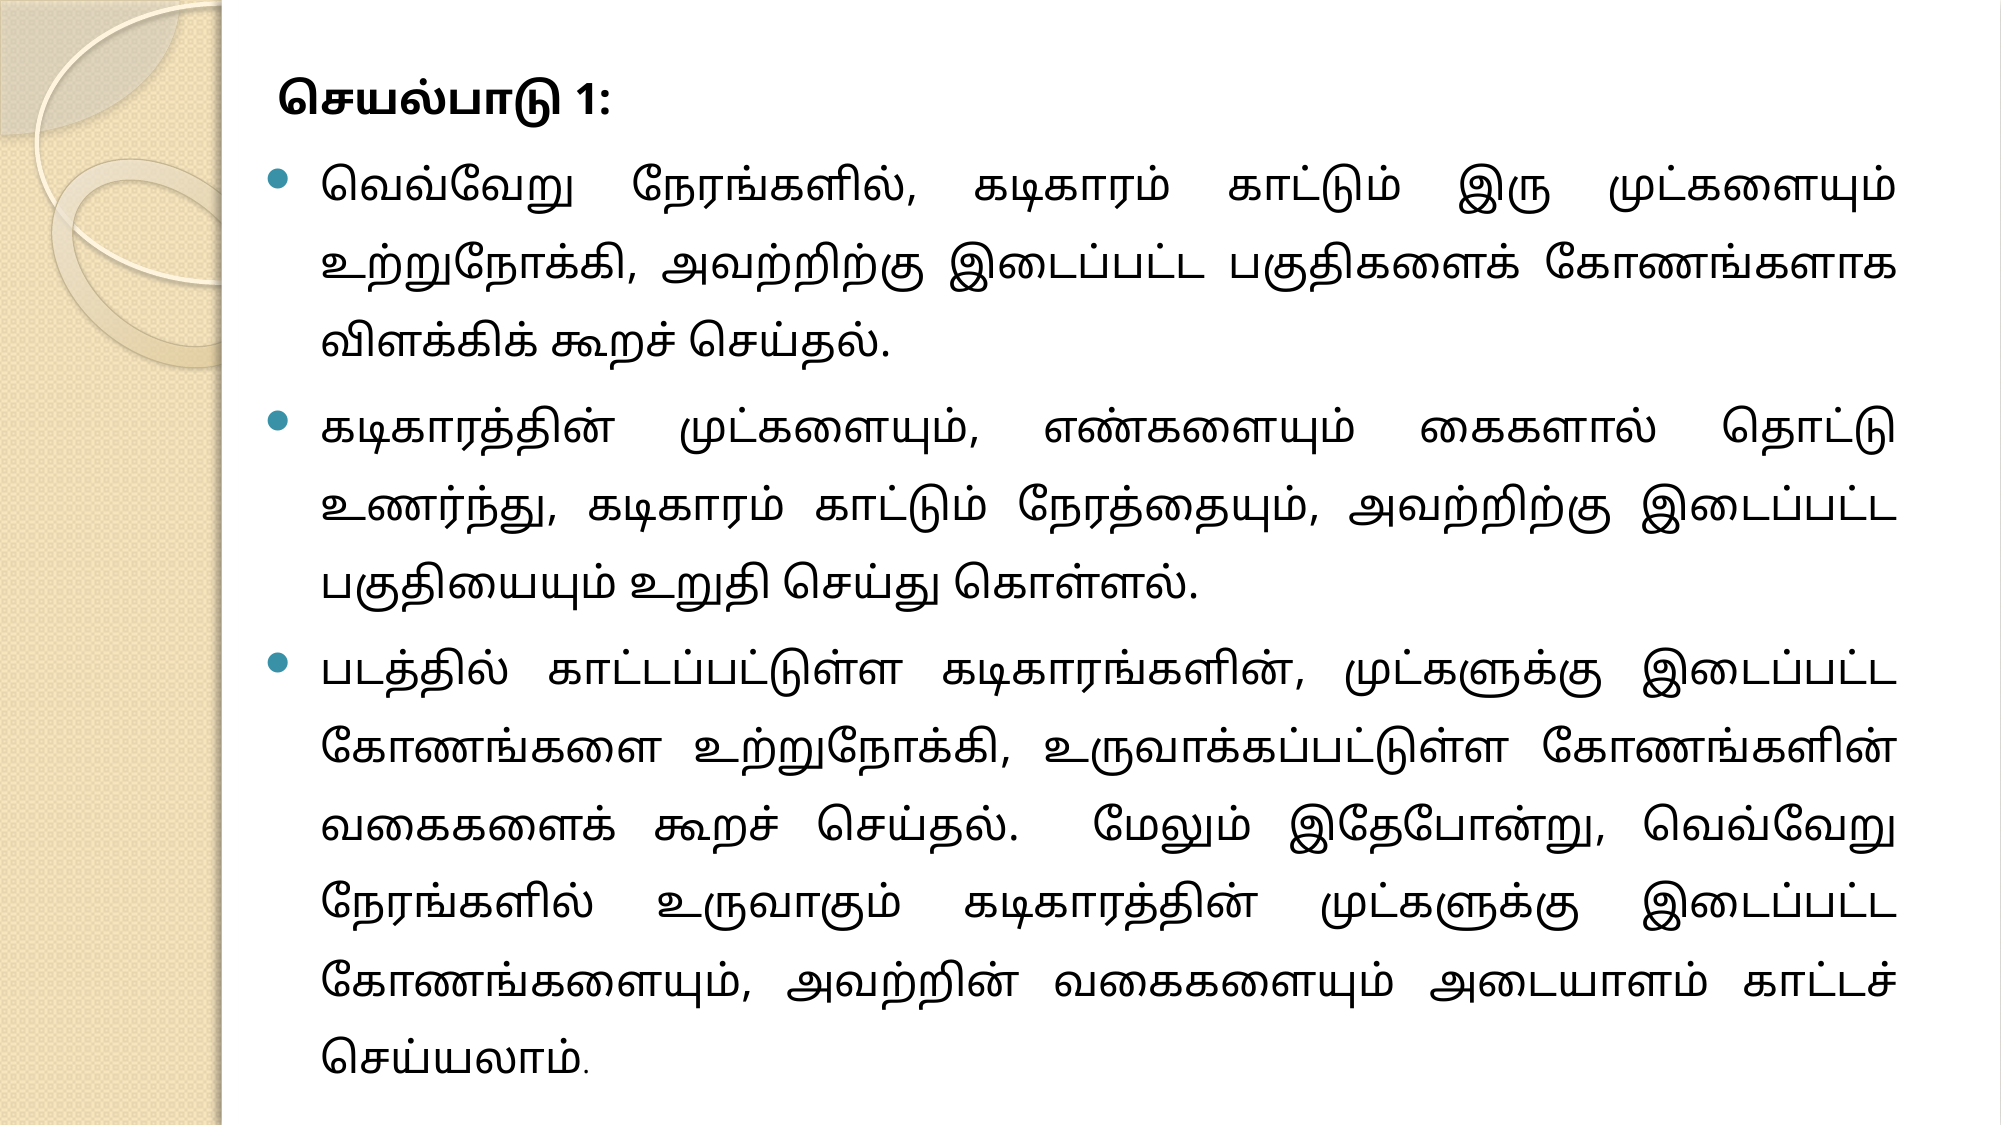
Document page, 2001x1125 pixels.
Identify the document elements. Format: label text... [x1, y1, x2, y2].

list செயல்பாடு 1: வெவ்வேறு நேரங்களில், கடிகாரம் காட்டும் இரு முட்களையும் உற்றுநோக்கி, அவற்றிற்கு இடைப்பட்ட பகுதிகளைக் கோணங்களாக விளக்கிக் கூறச் செய்தல். கடிகாரத்தின் முட்களையும், எண்களையும் கைகளால் தொட்டு உணர்ந்து, கடிகாரம் காட்டும் நேரத்தையும், அவற்றிற்கு இடைப்பட்ட பகுதியையும் உறுதி செய்து கொள்ளல். படத்தில் காட்டப்பட்டுள்ள கடிகாரங்களின், முட்களுக்கு இடைப்பட்ட கோணங்களை உற்றுநோக்கி, உருவாக்கப்பட்டுள்ள கோணங்களின் வகைகளைக் கூறச் செய்தல். மேலும் இதேபோன்று, வெவ்வேறு நேரங்களில் உருவாகும் கடிகாரத்தின் முட்களுக்கு இடைப்பட்ட கோணங்களையும், அவற்றின் வகைகளையும் அடையாளம் காட்டச் செய்யலாம். [249, 37, 1913, 1100]
